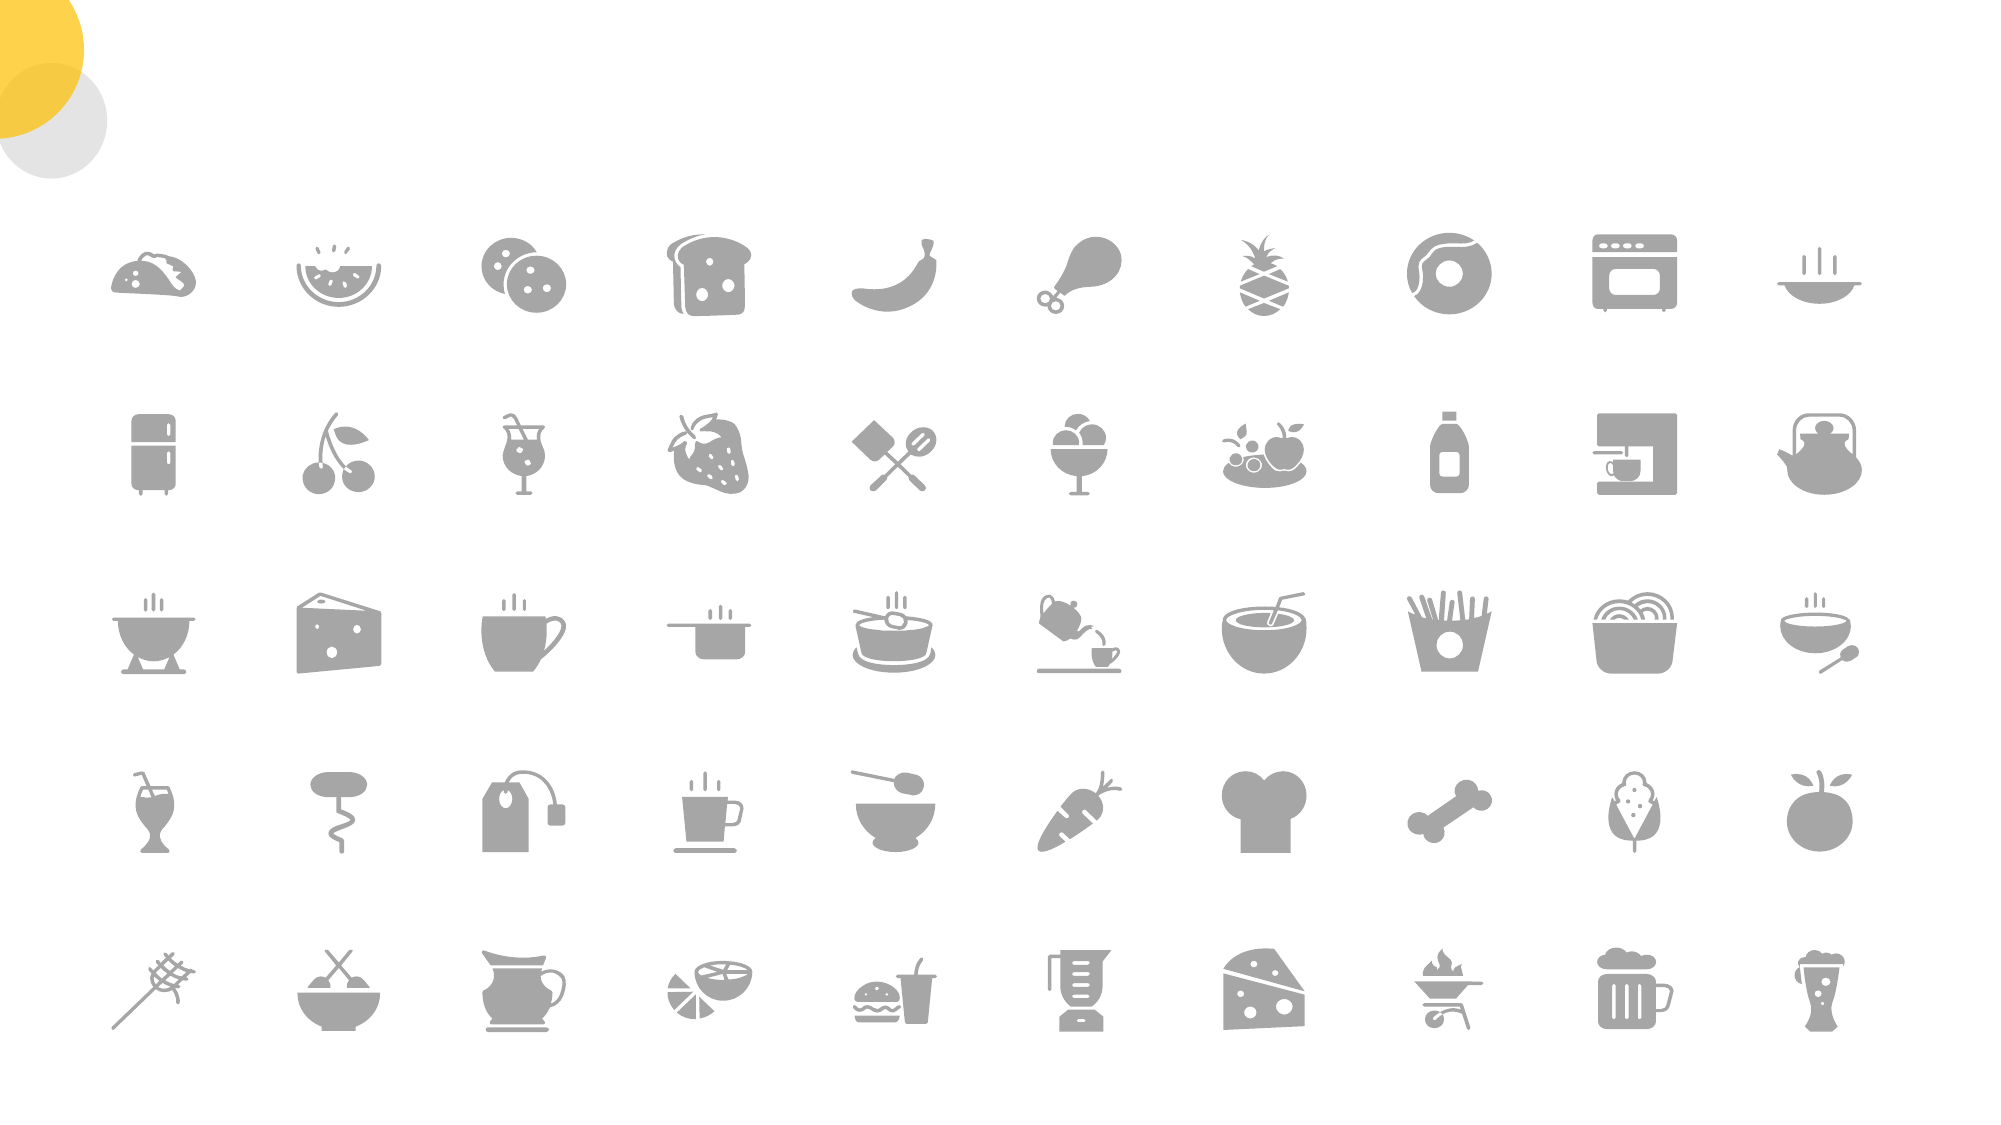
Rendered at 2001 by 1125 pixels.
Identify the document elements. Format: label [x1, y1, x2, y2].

text_box [110, 226, 1862, 1033]
